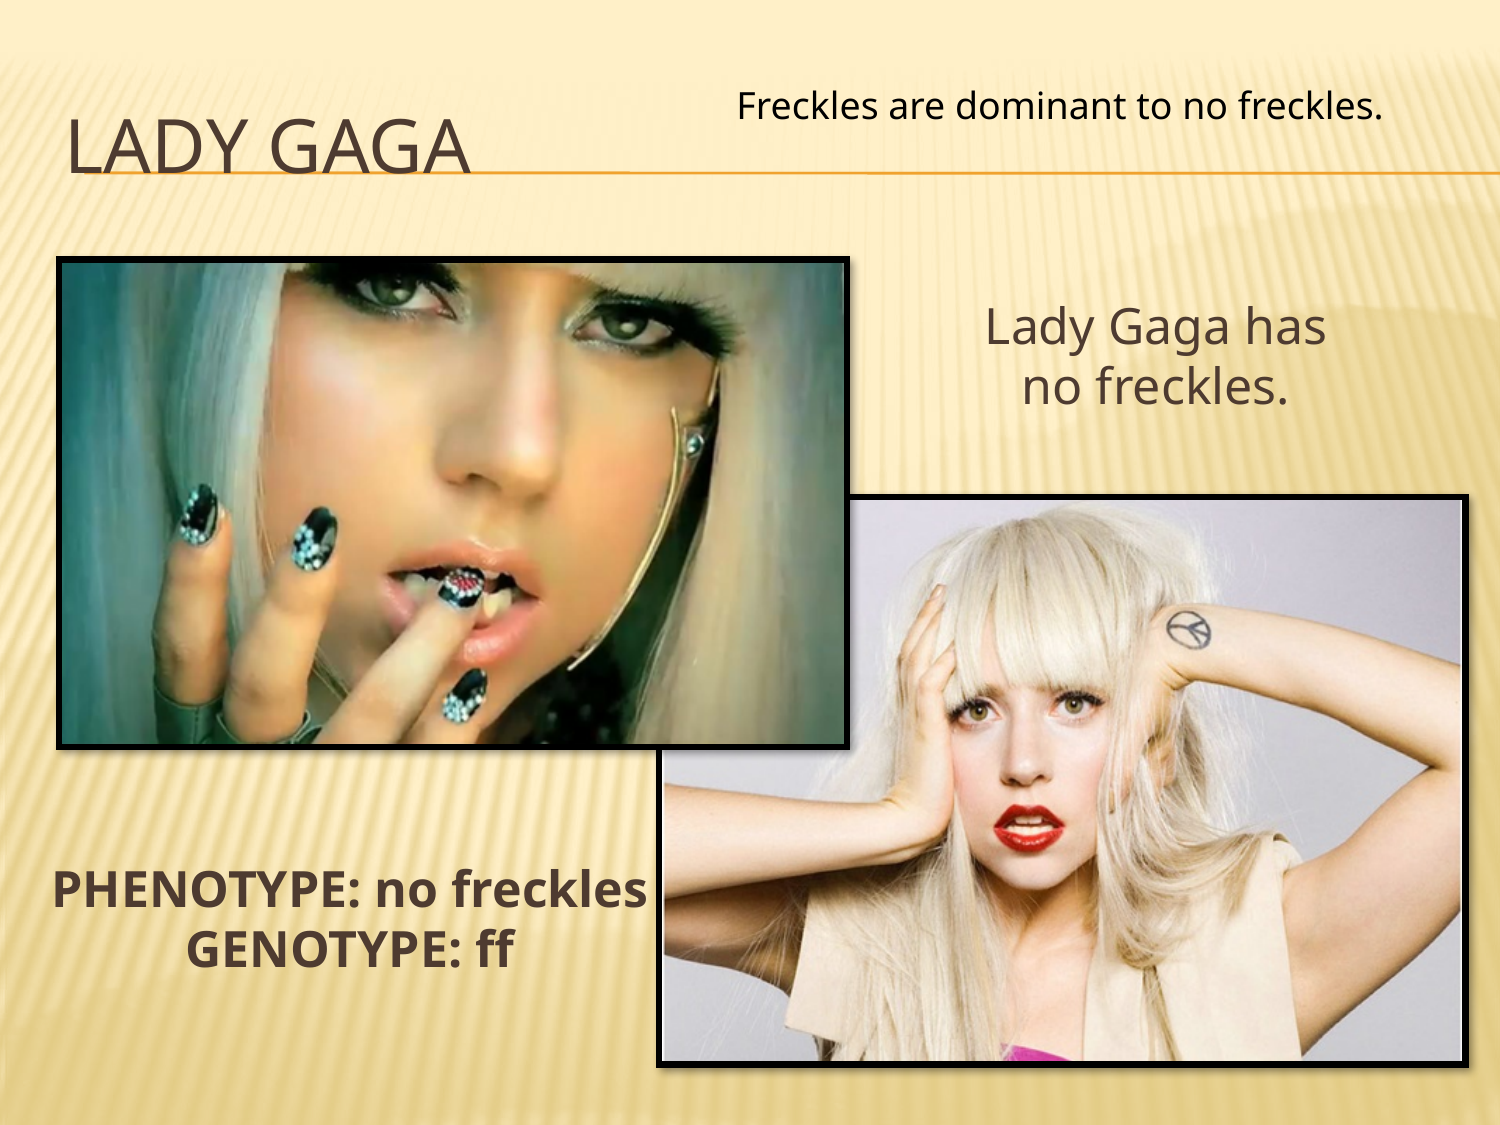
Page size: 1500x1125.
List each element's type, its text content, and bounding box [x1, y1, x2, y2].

text_box Lady Gaga has no freckles. [962, 287, 1350, 423]
picture [662, 499, 1463, 1062]
text_box Freckles are dominant to no freckles. [721, 74, 1400, 135]
picture [62, 262, 844, 745]
title Lady Gaga [50, 75, 1475, 213]
text_box PHENOTYPE: no freckles GENOTYPE: ff [0, 849, 652, 985]
